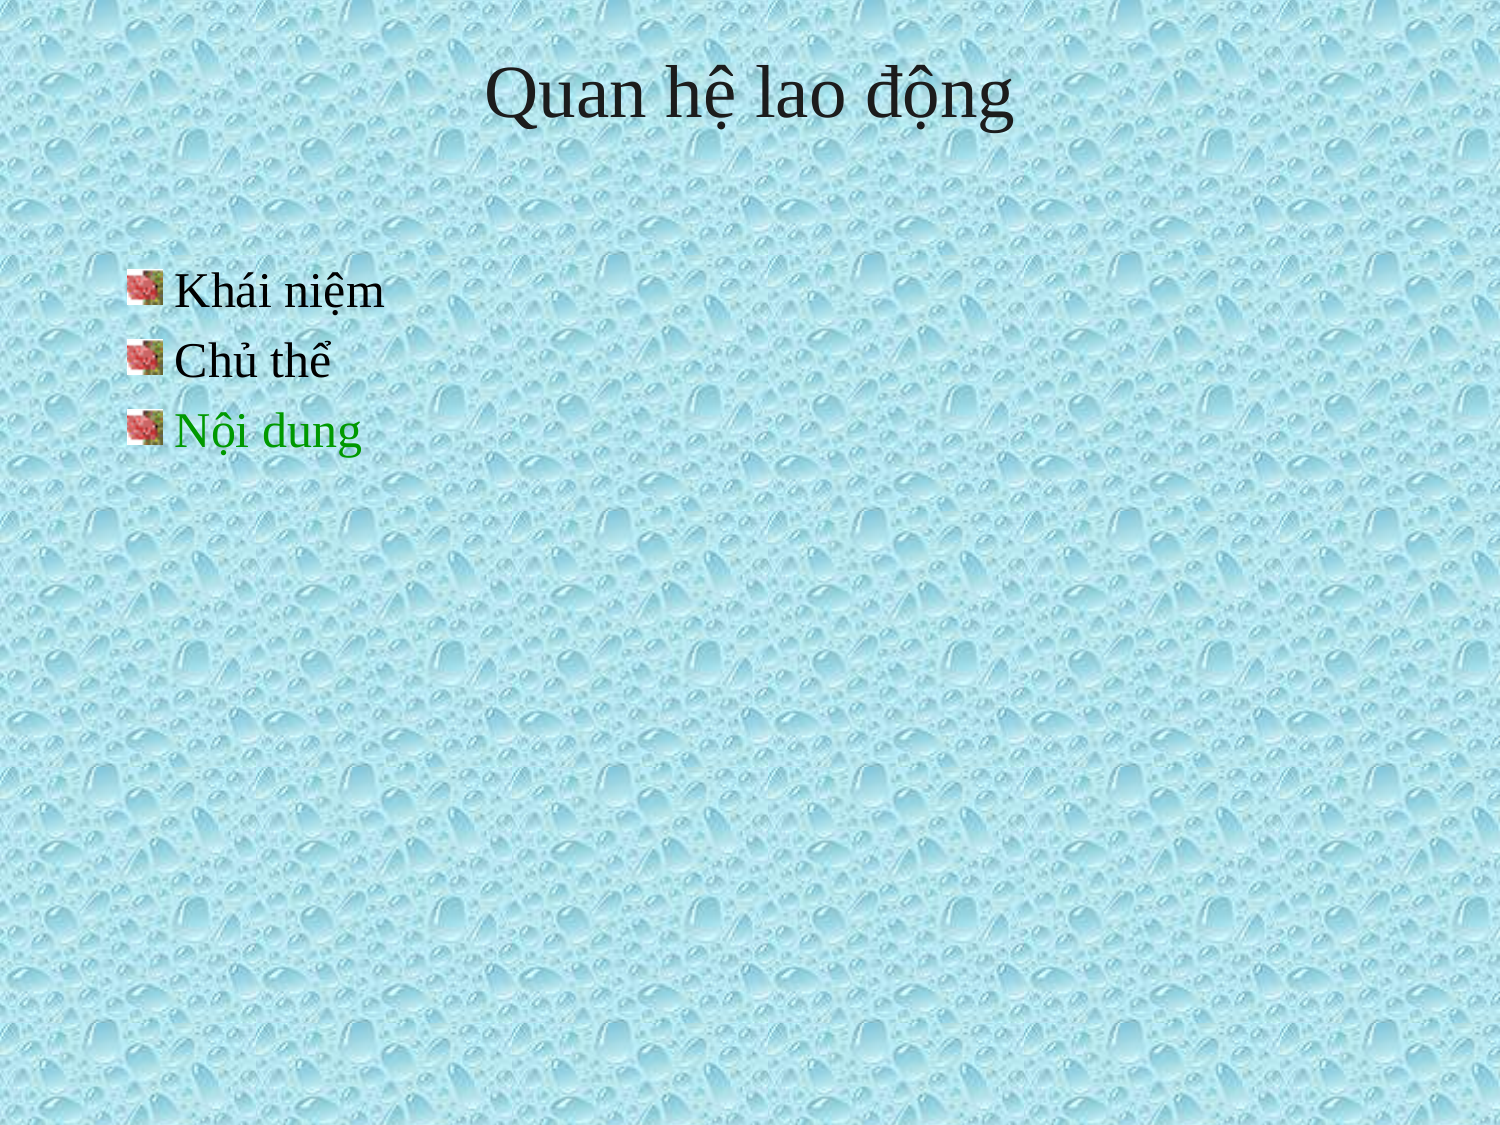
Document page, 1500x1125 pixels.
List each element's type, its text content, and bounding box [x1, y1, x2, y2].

picture [0, 0, 1500, 1125]
subtitle Khái niệm Chủ thể Nội dung [112, 249, 1401, 976]
title Quan hệ lao động [112, 0, 1388, 176]
